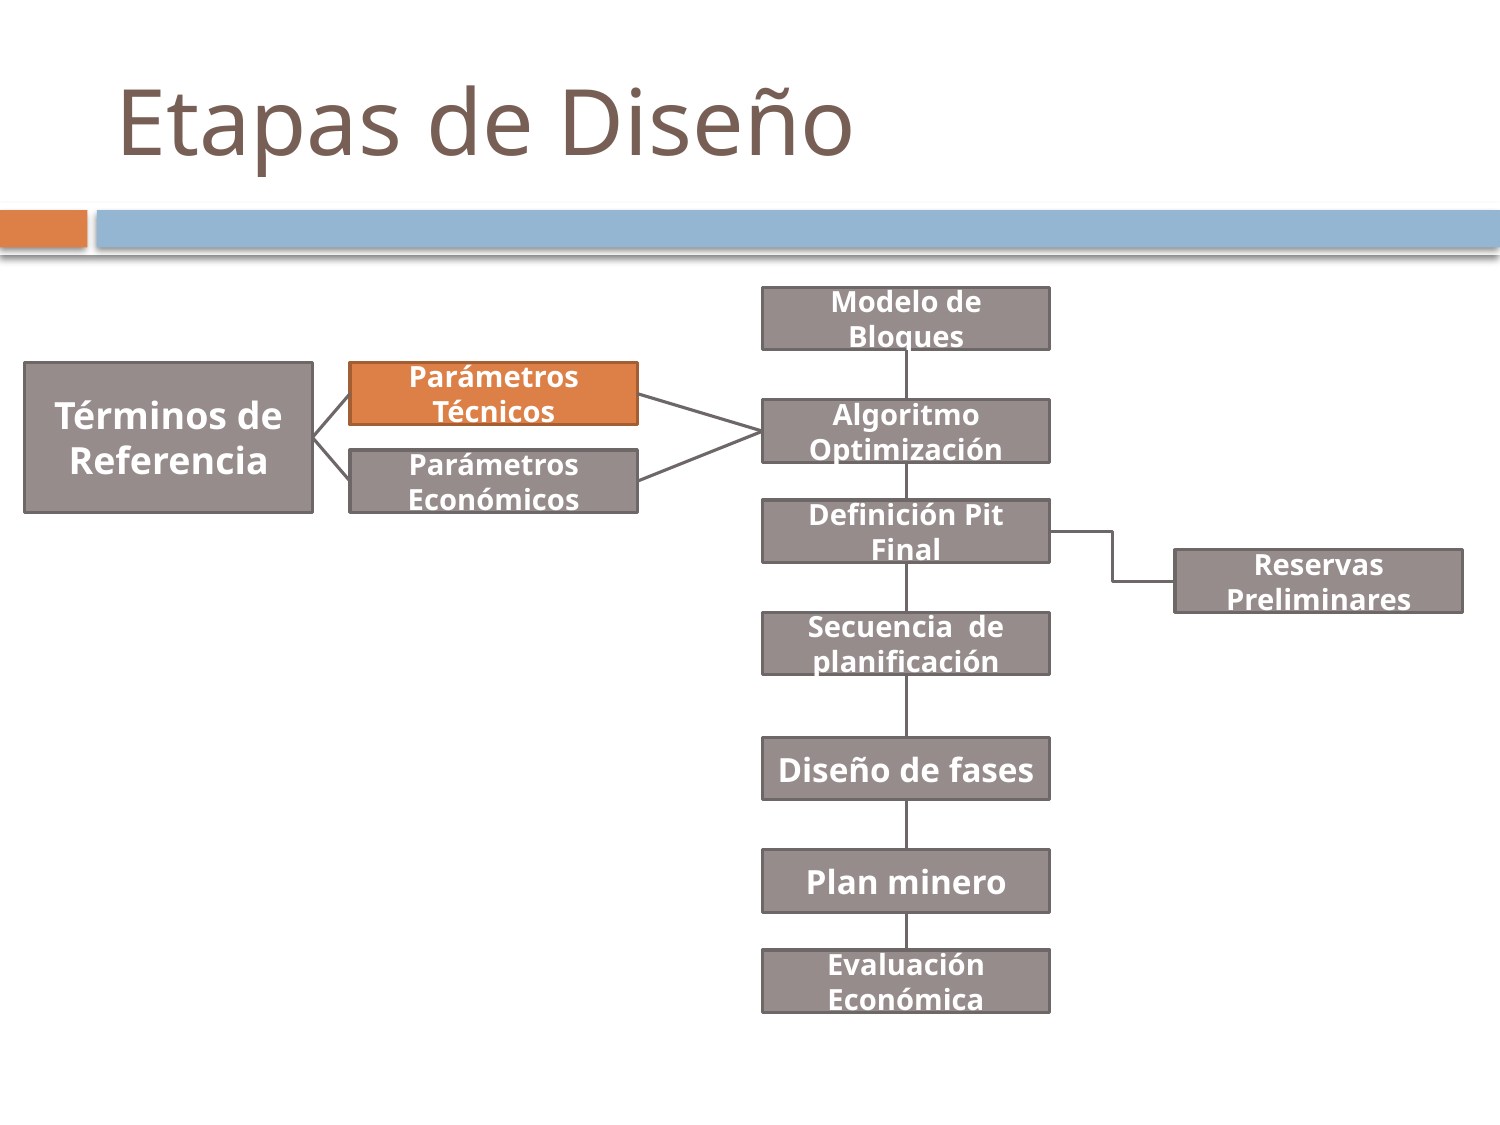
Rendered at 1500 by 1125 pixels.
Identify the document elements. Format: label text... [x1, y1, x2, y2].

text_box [1049, 530, 1176, 582]
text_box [312, 437, 351, 482]
text_box Términos de Referencia [23, 361, 314, 514]
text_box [637, 393, 763, 430]
text_box Reservas Preliminares [1173, 548, 1464, 614]
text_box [637, 430, 763, 482]
text_box Plan minero [761, 848, 1051, 914]
text_box Secuencia de planificación [761, 611, 1051, 676]
text_box Diseño de fases [761, 736, 1051, 801]
text_box Algoritmo Optimización [765, 398, 1051, 464]
text_box Parámetros Técnicos [348, 361, 639, 426]
text_box Evaluación Económica [761, 948, 1051, 1014]
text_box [312, 393, 351, 437]
title Etapas de Diseño [100, 37, 1438, 200]
text_box Parámetros Económicos [348, 448, 639, 514]
text_box Definición Pit Final [761, 498, 1051, 564]
text_box Modelo de Bloques [761, 286, 1051, 351]
